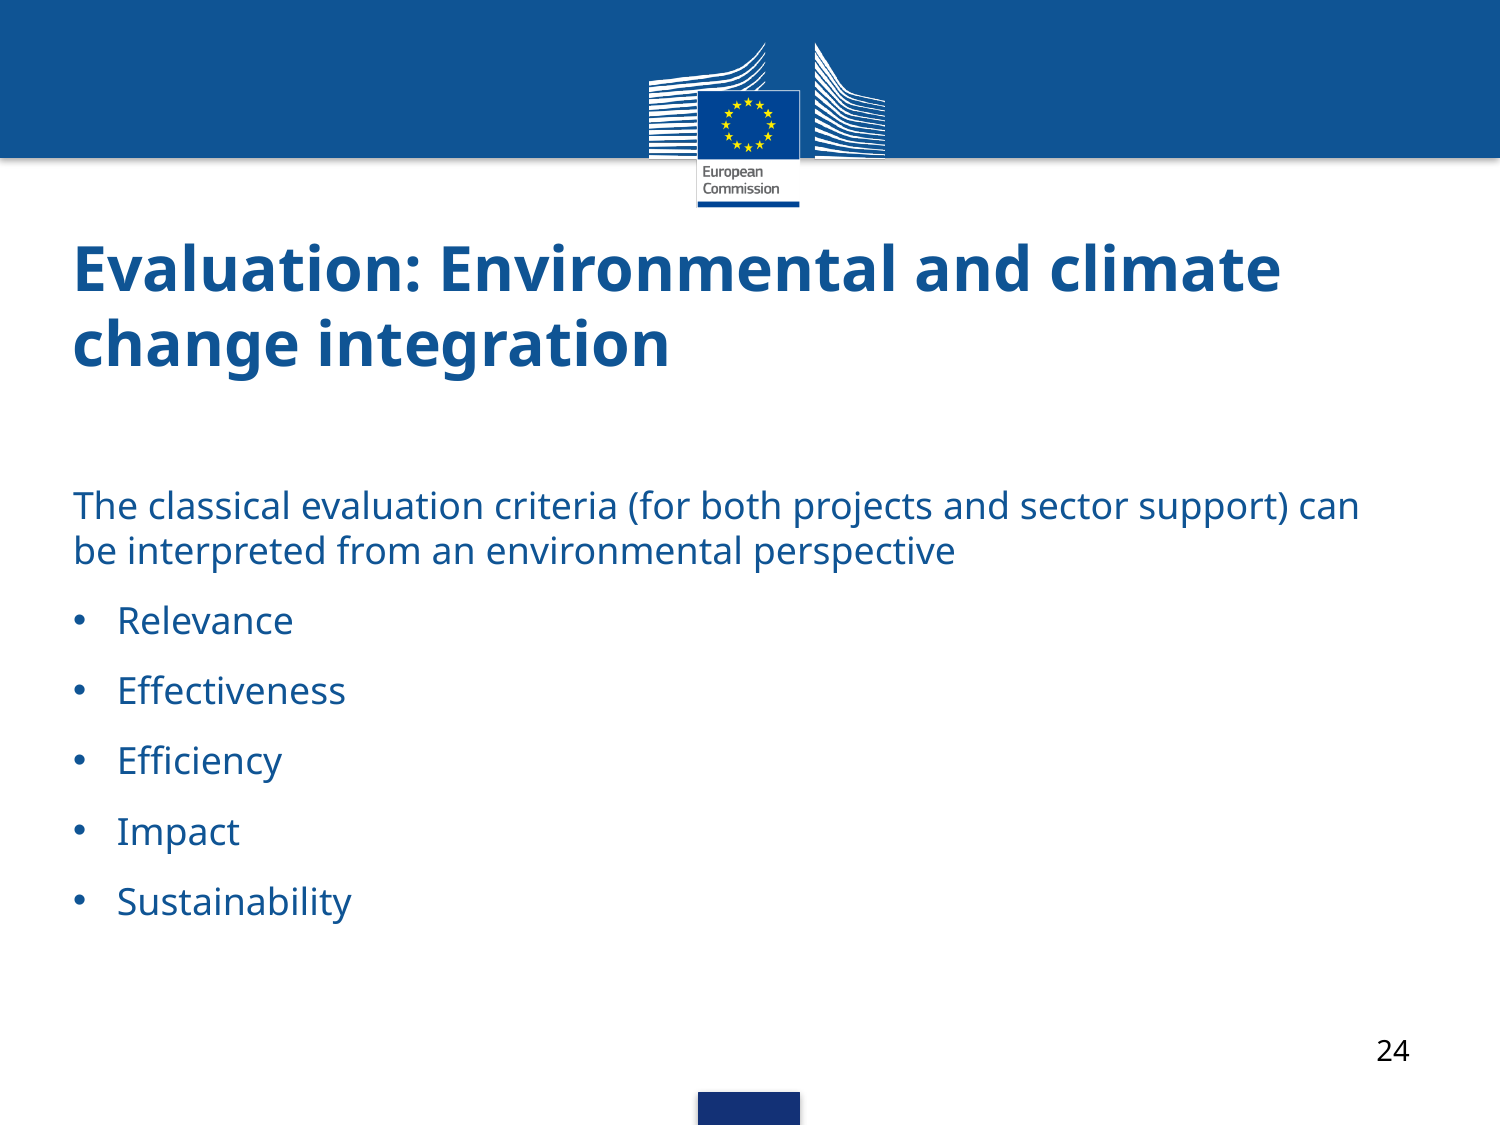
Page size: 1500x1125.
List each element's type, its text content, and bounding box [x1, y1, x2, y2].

text_box The classical evaluation criteria (for both projects and sector support) can be interpreted from an environmental perspective Relevance Effectiveness Efficiency Impact Sustainability [0, 474, 1413, 930]
picture [649, 42, 885, 202]
title Evaluation: Environmental and climate change integration [0, 202, 1476, 406]
text_box 24 [1349, 1024, 1425, 1103]
